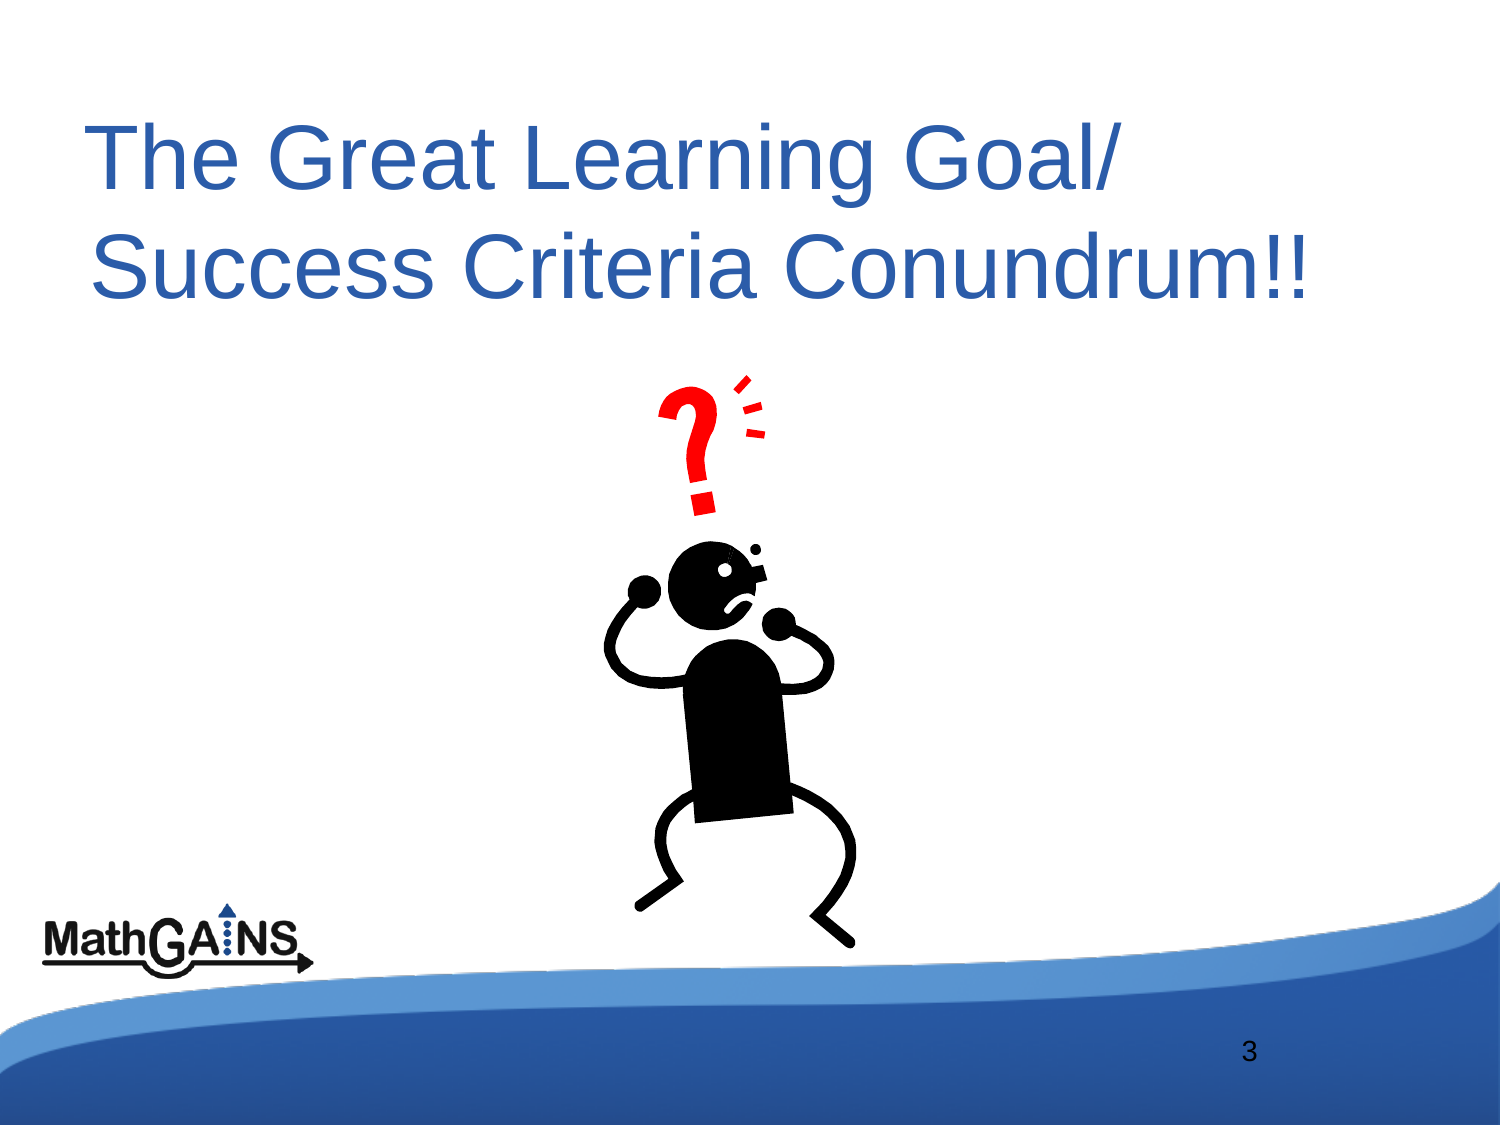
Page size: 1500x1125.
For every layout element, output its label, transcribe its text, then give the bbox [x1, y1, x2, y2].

title The Great Learning Goal/ Success Criteria Conundrum!! [74, 14, 1426, 401]
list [599, 374, 861, 950]
slide_number 3 [1223, 1023, 1277, 1075]
picture [0, 878, 1500, 1125]
